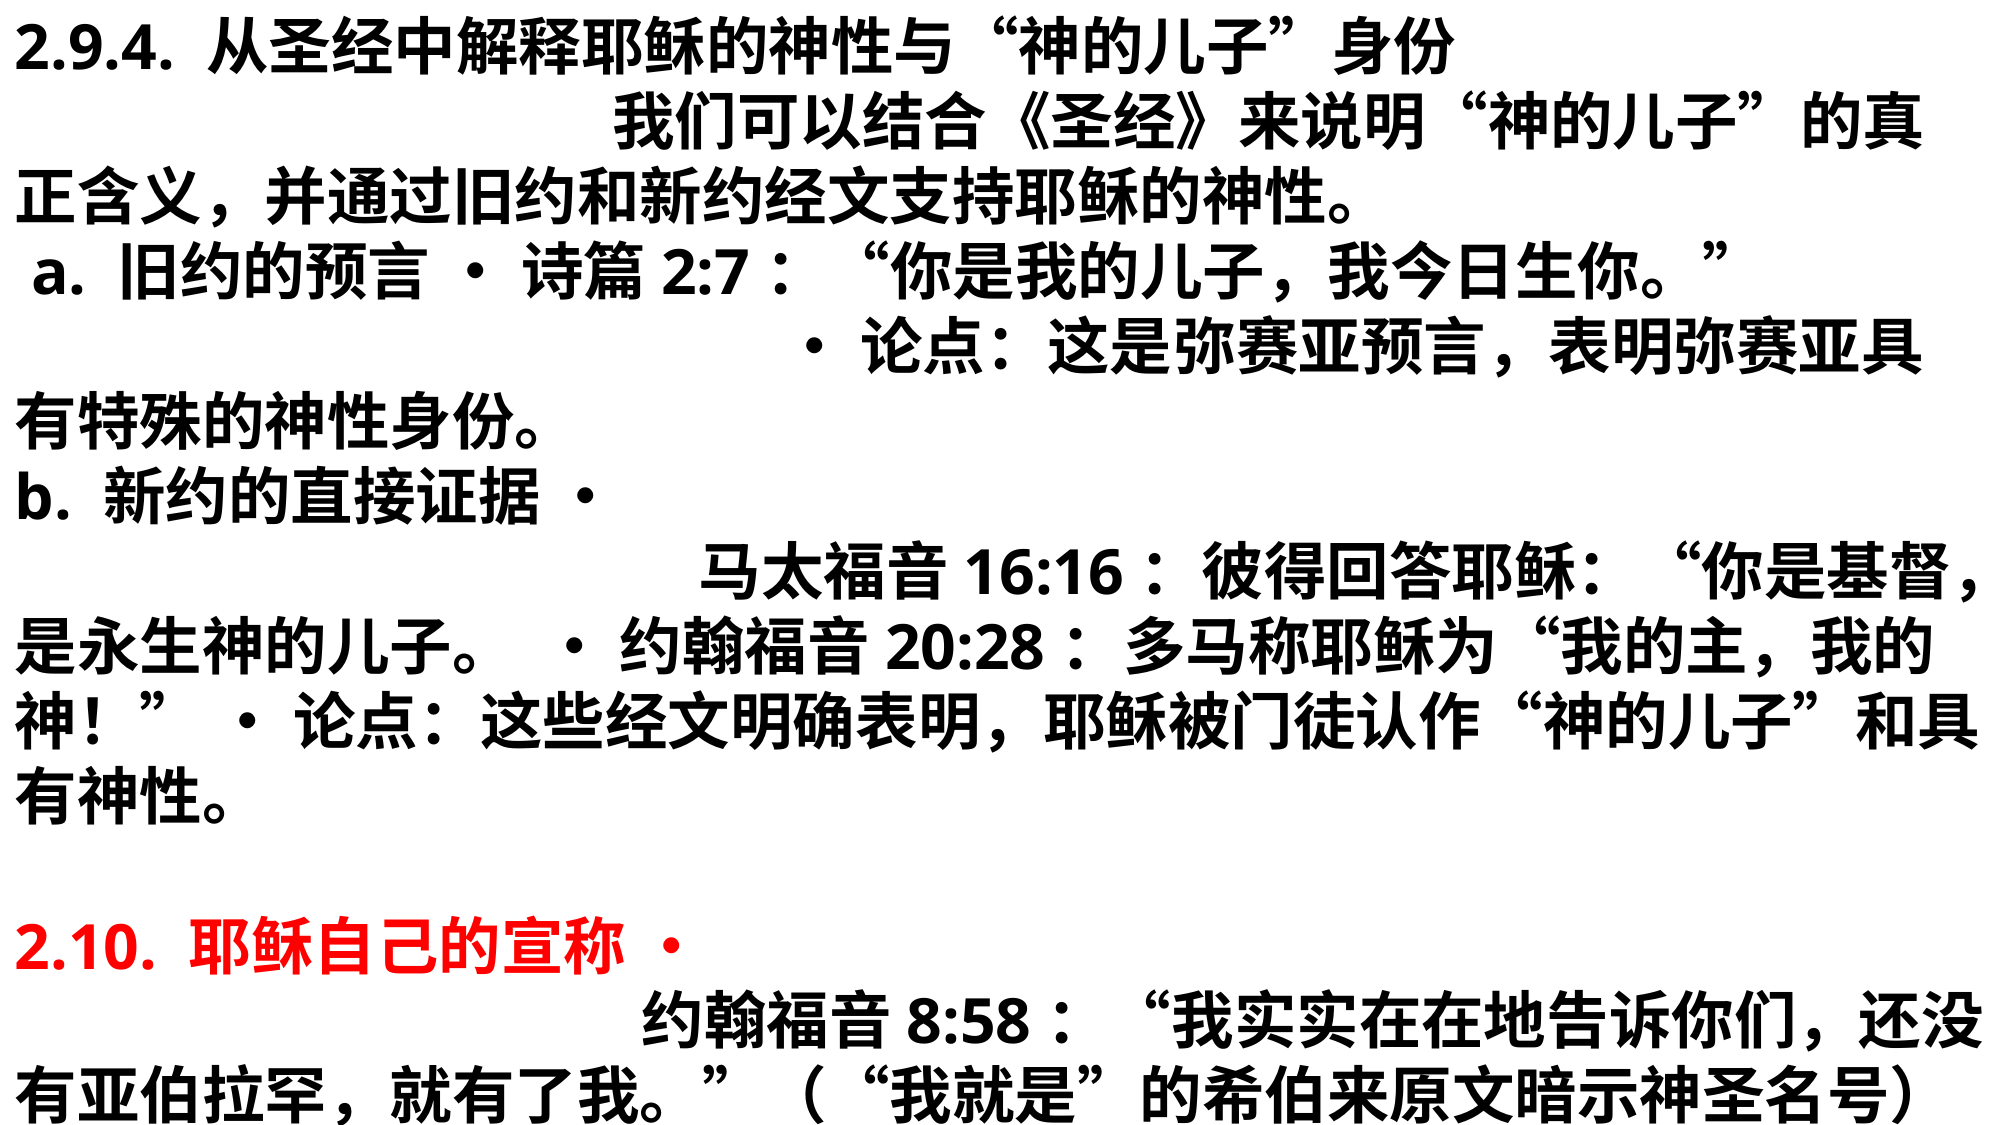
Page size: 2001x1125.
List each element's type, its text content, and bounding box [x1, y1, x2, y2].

text_box 2.9.4. 从圣经中解释耶稣的神性与“神的儿子”身份 我们可以结合《圣经》来说明“神的儿子”的真正含义，并通过旧约和新约经文支持耶稣的神性。 a. 旧约的预言 • 诗篇2:7：“你是我的儿子，我今日生你。” • 论点：这是弥赛亚预言，表明弥赛亚具有特殊的神性身份。 b. 新约的直接证据 • 马太福音16:16：彼得回答耶稣：“你是基督，是永生神的儿子。 • 约翰福音20:28：多马称耶稣为“我的主，我的神！” • 论点：这些经文明确表明，耶稣被门徒认作“神的儿子”和具有神性。 2.10. 耶稣自己的宣称 • 约翰福音8:58：“我实实在在地告诉你们，还没有亚伯拉罕，就有了我。”（“我就是”的希伯来原文暗示神圣名号） • 论点：耶稣在这里明确宣称自己具有永恒性，与神同在。 [0, 0, 2000, 1125]
